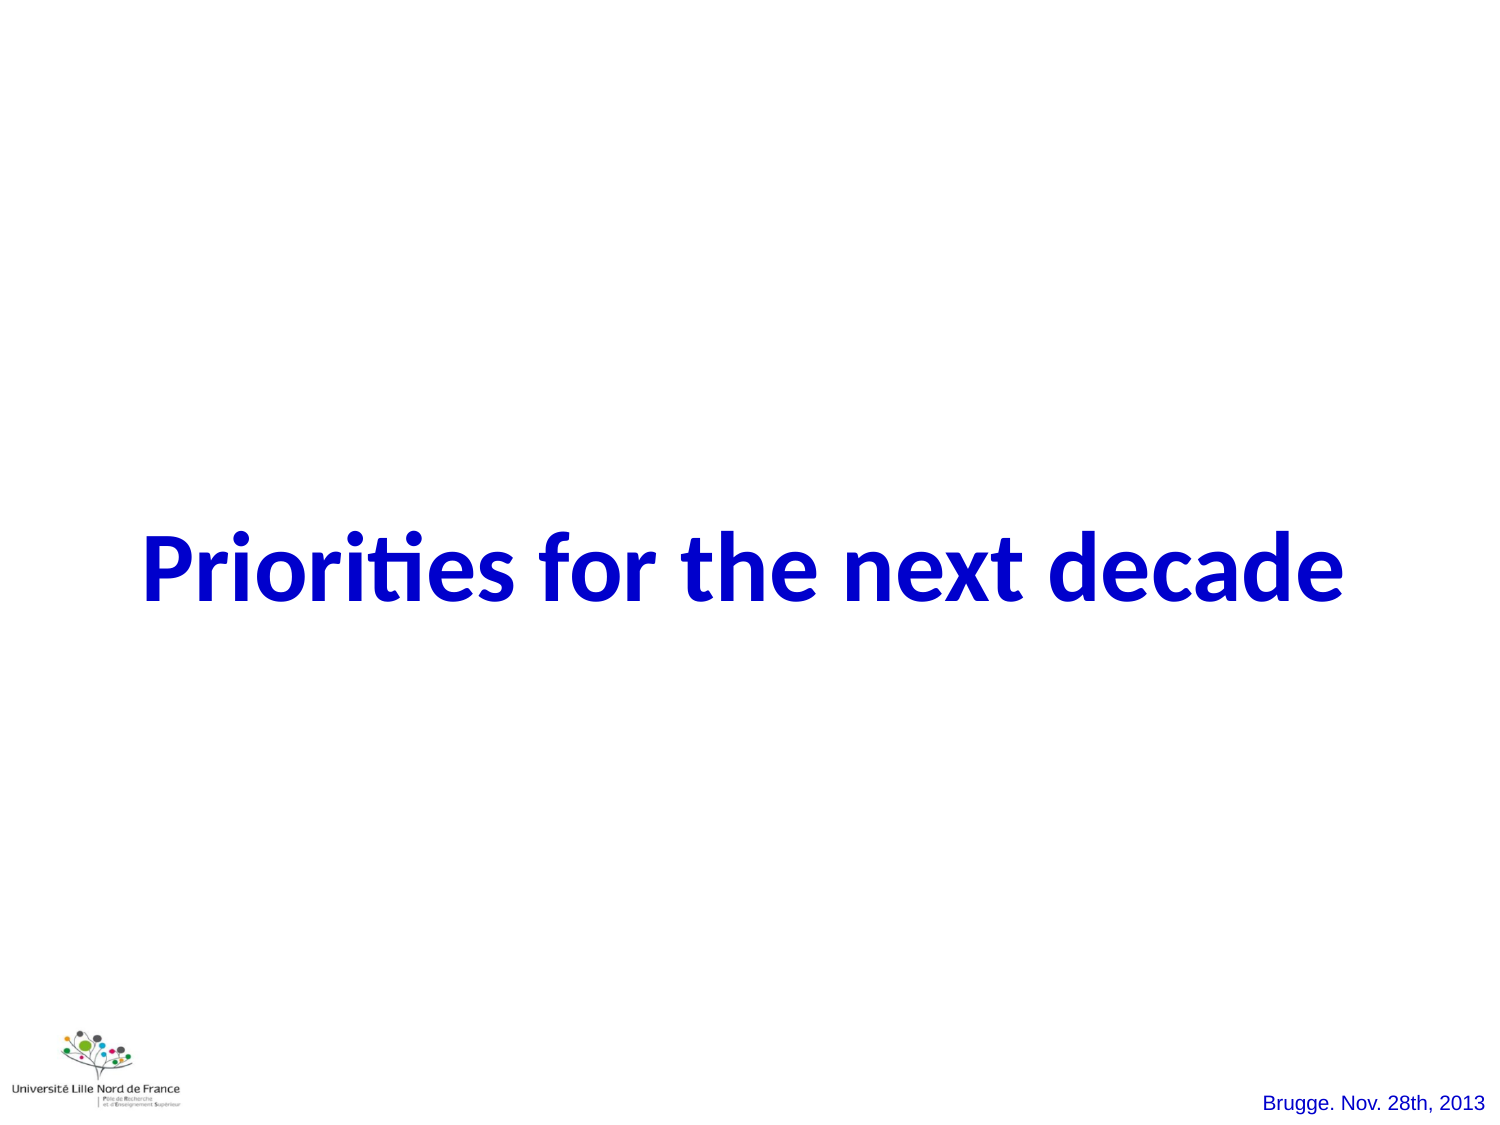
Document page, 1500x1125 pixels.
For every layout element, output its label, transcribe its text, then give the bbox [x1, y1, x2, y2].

picture [11, 1011, 183, 1123]
title Priorities for the next decade [100, 467, 1389, 656]
